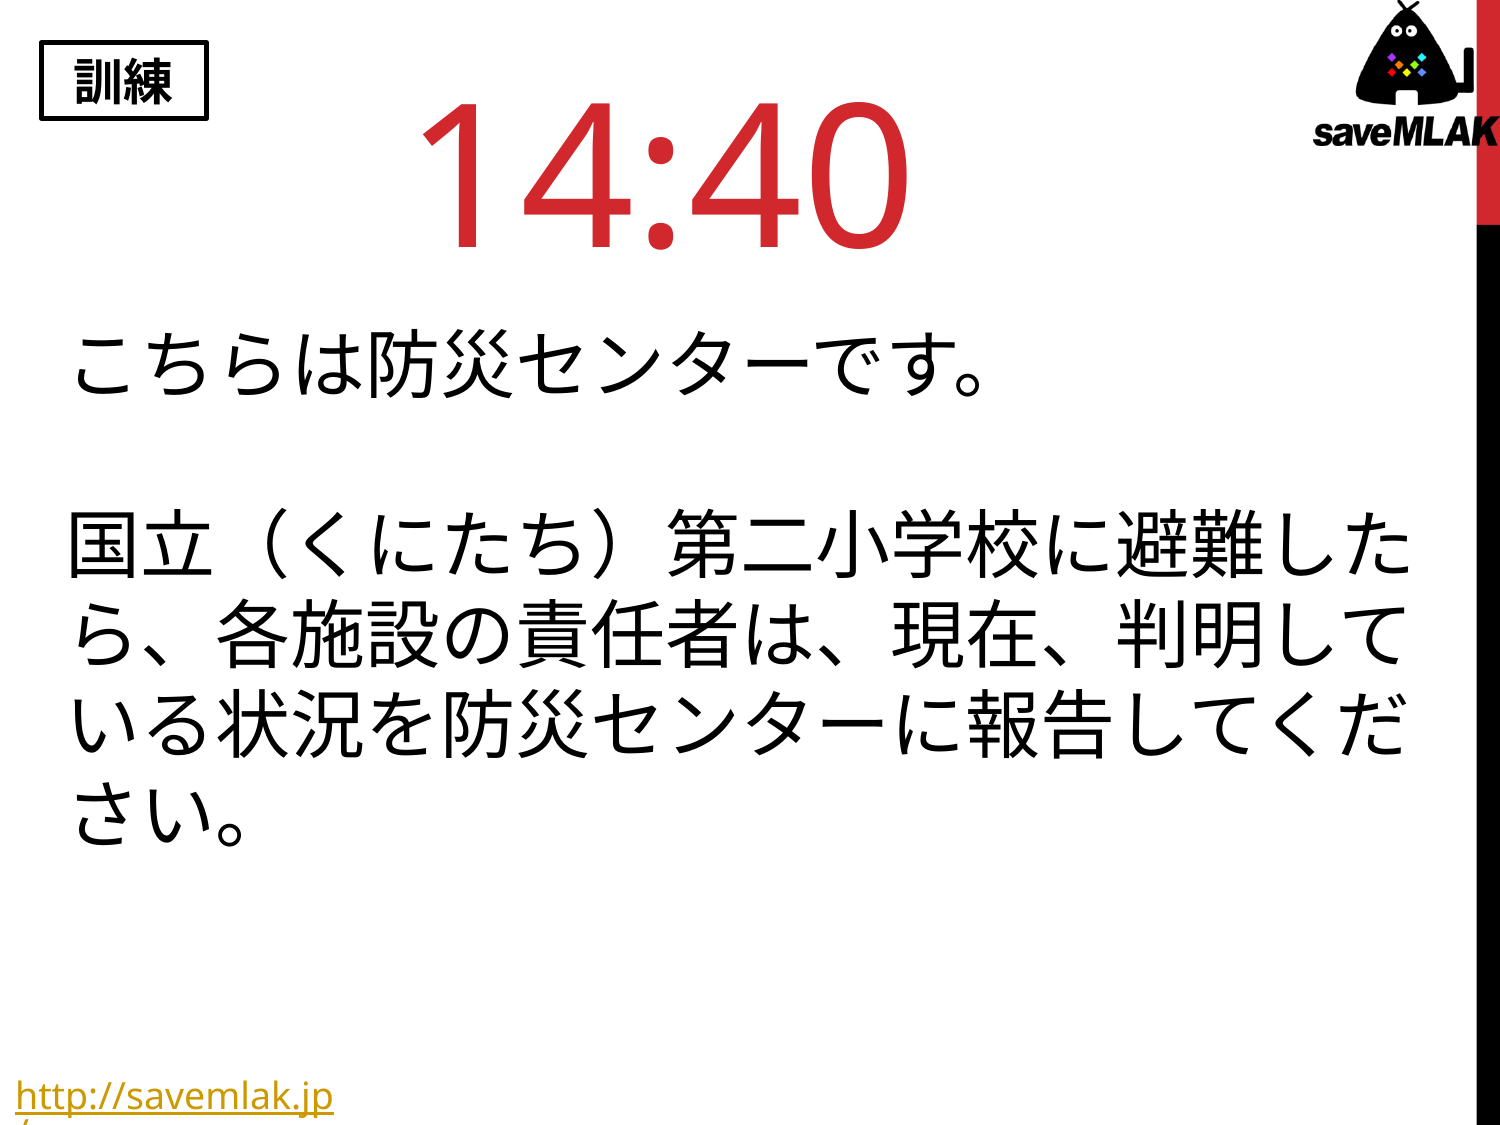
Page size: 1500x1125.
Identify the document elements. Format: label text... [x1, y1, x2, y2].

text_box 14:40 [42, 40, 1281, 114]
text_box http://savemlak.jp/ [0, 1064, 352, 1125]
text_box こちらは防災センターです。 国立（くにたち）第二小学校に避難したら、各施設の責任者は、現在、判明している状況を防災センターに報告してください。 [28, 310, 1453, 780]
text_box 訓練 [41, 42, 207, 119]
picture [1313, 0, 1500, 146]
